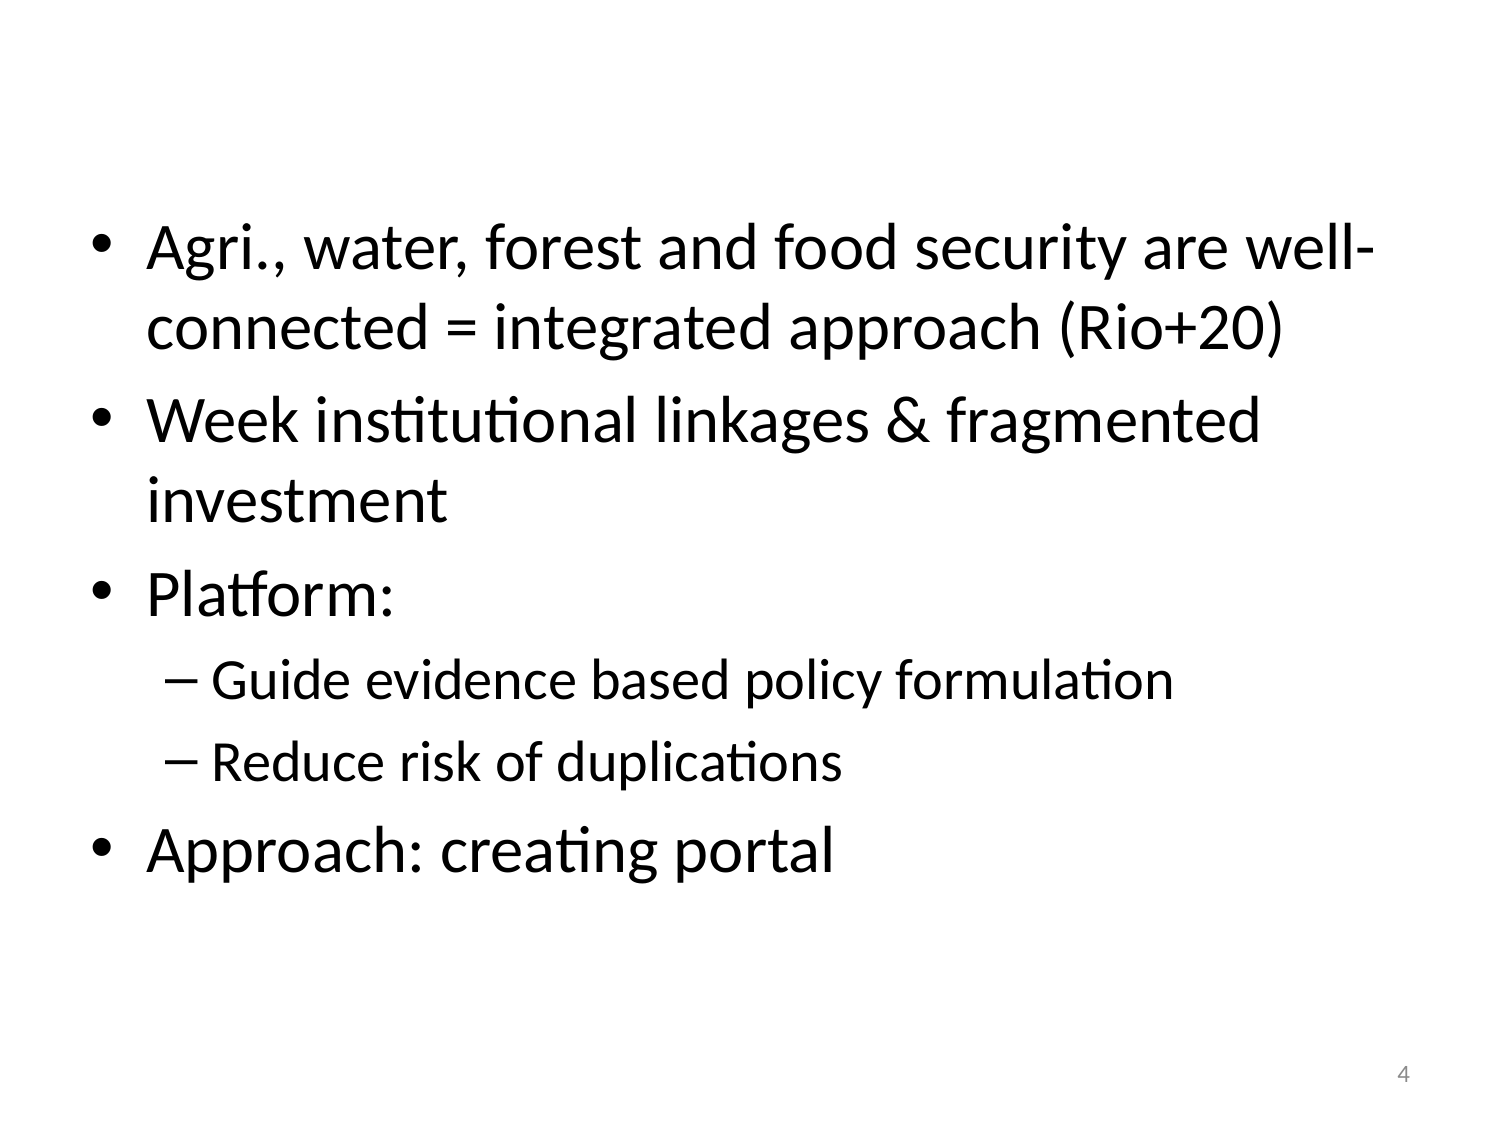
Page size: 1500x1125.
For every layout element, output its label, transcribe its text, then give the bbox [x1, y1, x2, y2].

list Agri., water, forest and food security are well- connected = integrated approach (Rio+20) Week institutional linkages & fragmented investment Platform: Guide evidence based policy formulation Reduce risk of duplications Approach: creating portal [75, 195, 1425, 938]
slide_number 4 [1074, 1042, 1425, 1103]
